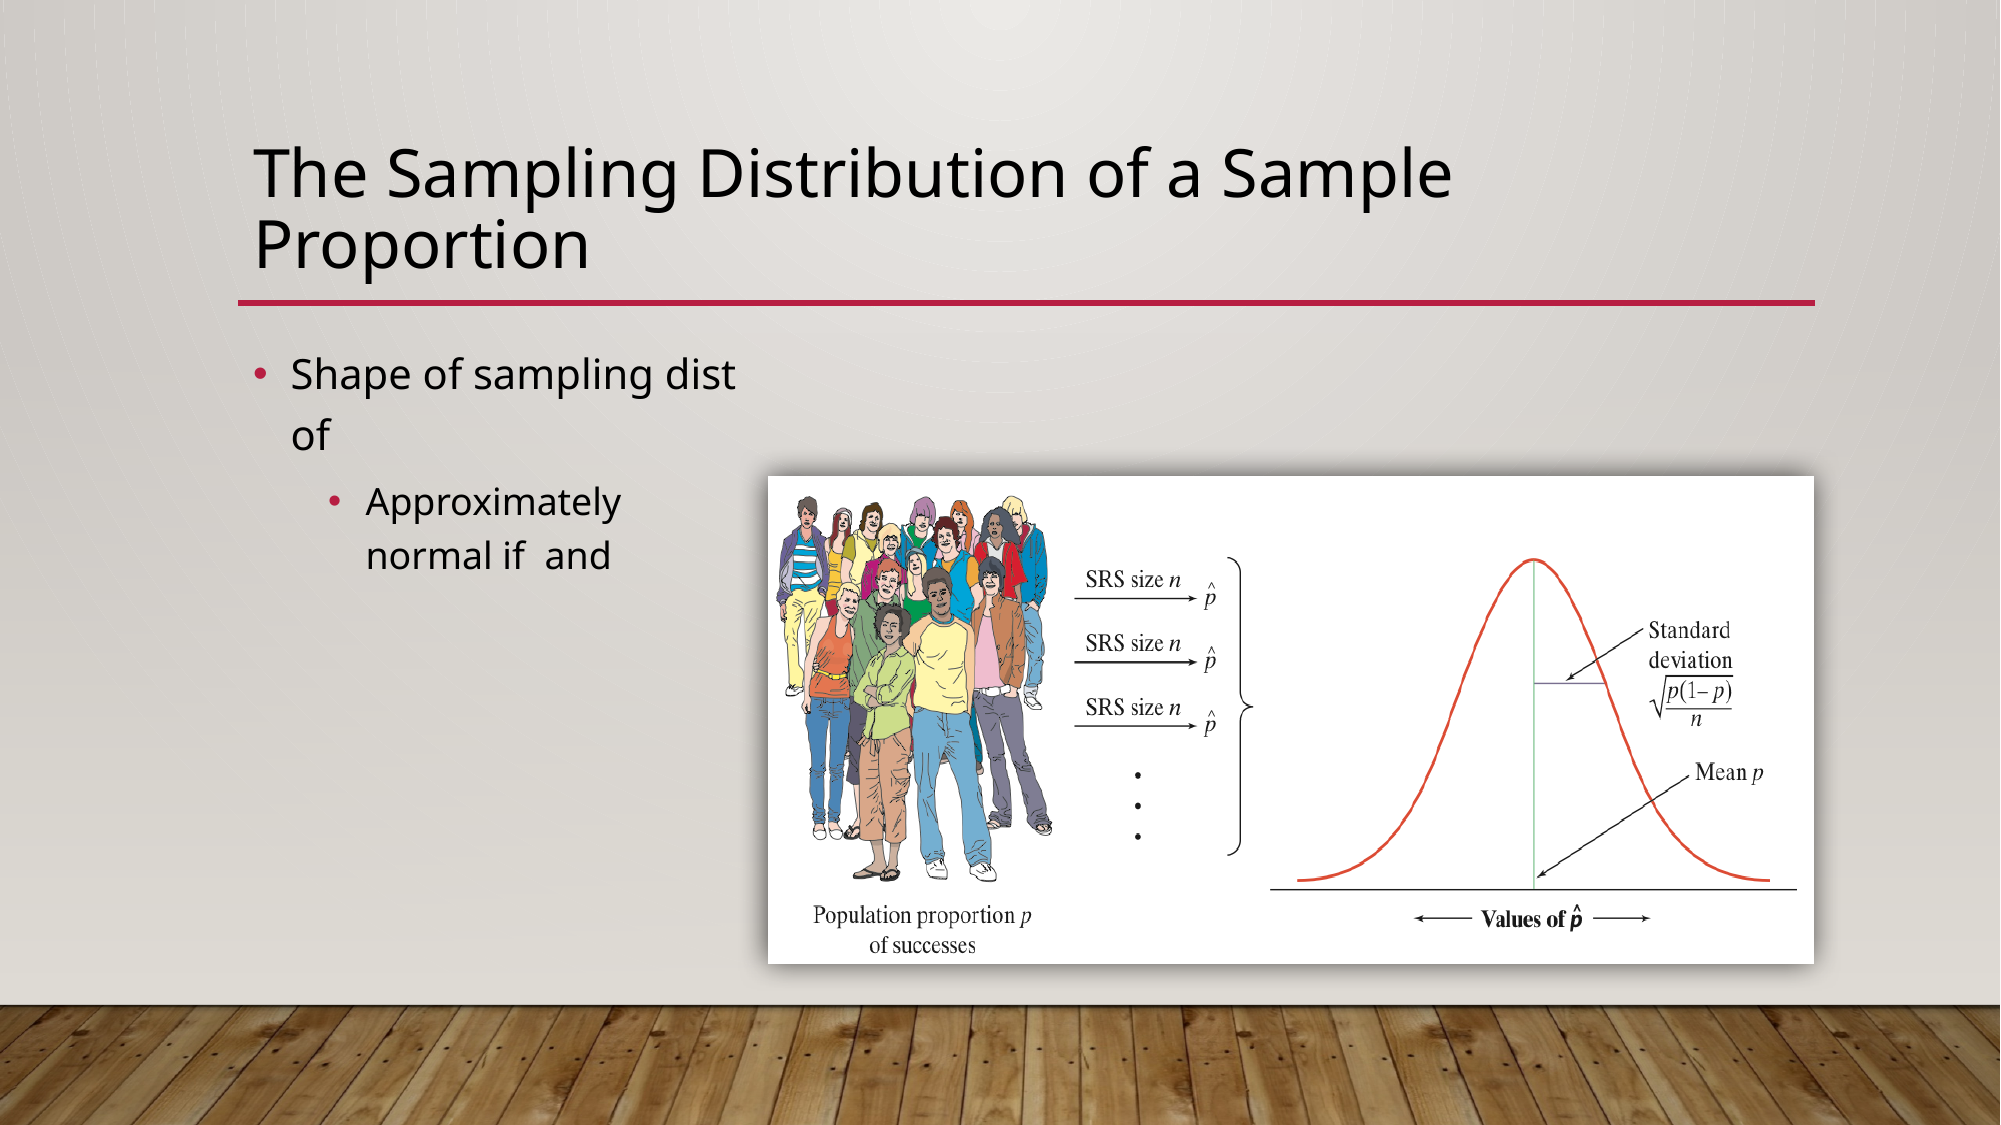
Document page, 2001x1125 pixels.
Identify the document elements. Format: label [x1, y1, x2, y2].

picture [0, 1005, 2000, 1125]
picture [767, 476, 1814, 964]
